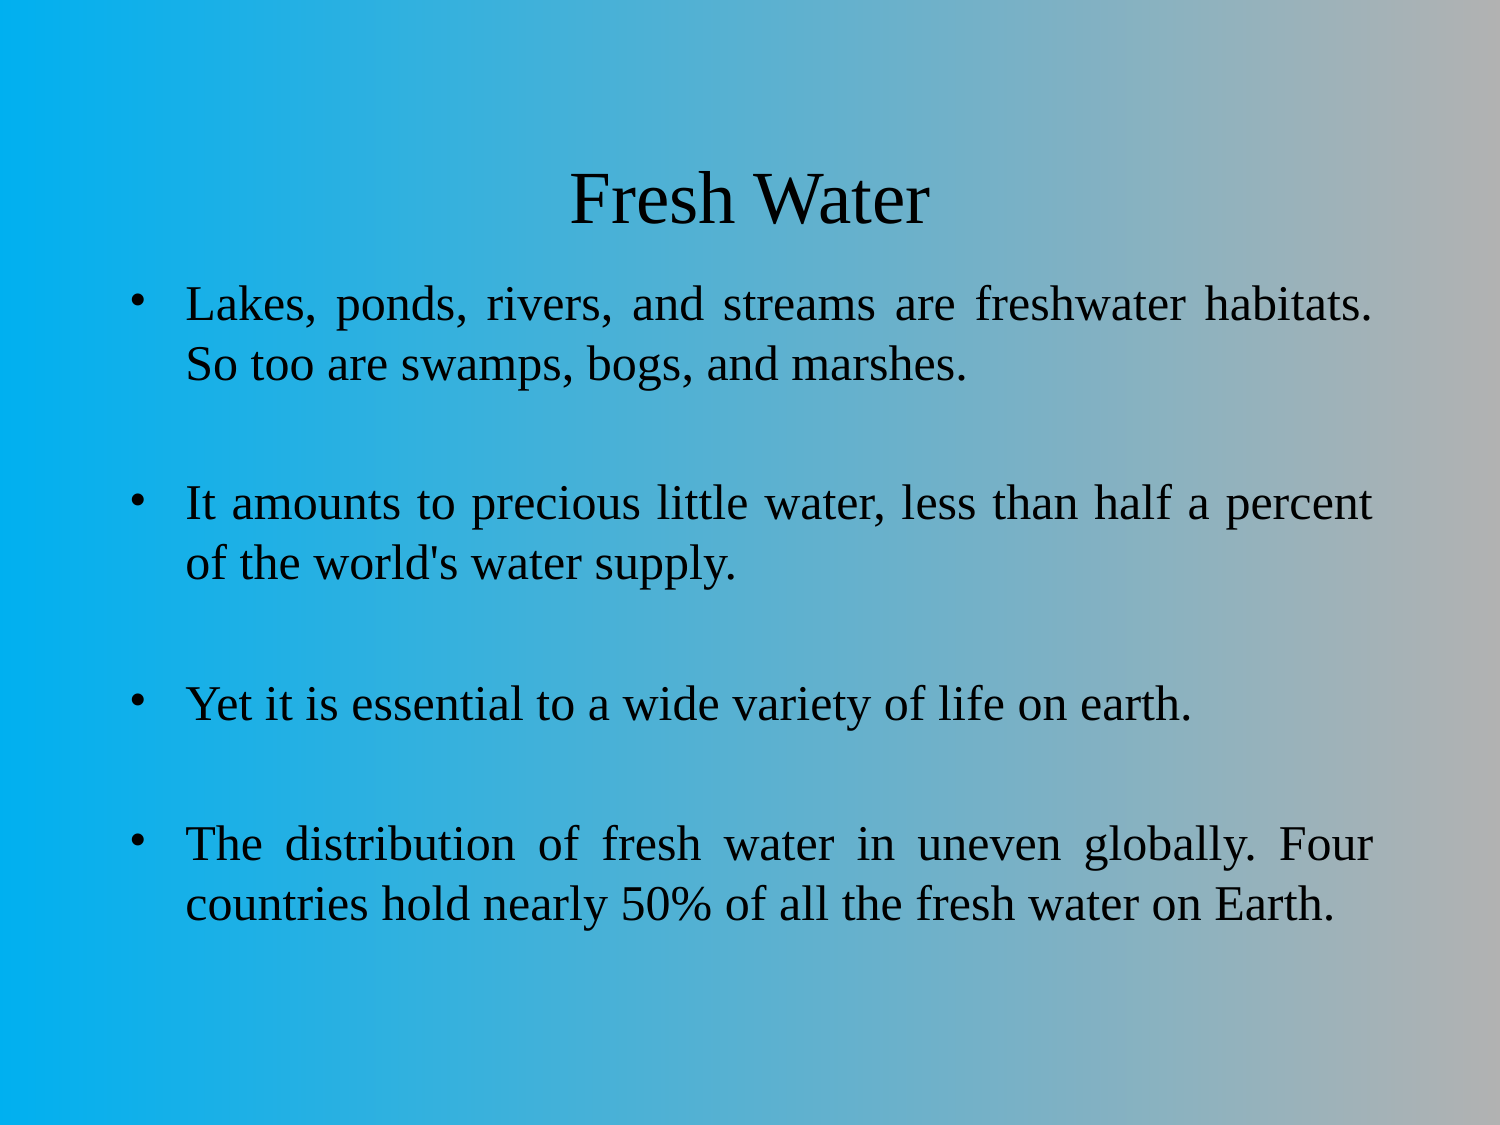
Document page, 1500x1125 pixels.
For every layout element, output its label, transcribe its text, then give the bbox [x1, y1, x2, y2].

list Lakes, ponds, rivers, and streams are freshwater habitats. So too are swamps, bogs, and marshes. It amounts to precious little water, less than half a percent of the world's water supply. Yet it is essential to a wide variety of life on earth. The distribution of fresh water in uneven globally. Four countries hold nearly 50% of all the fresh water on Earth. [114, 262, 1390, 938]
title Fresh Water [112, 99, 1388, 288]
